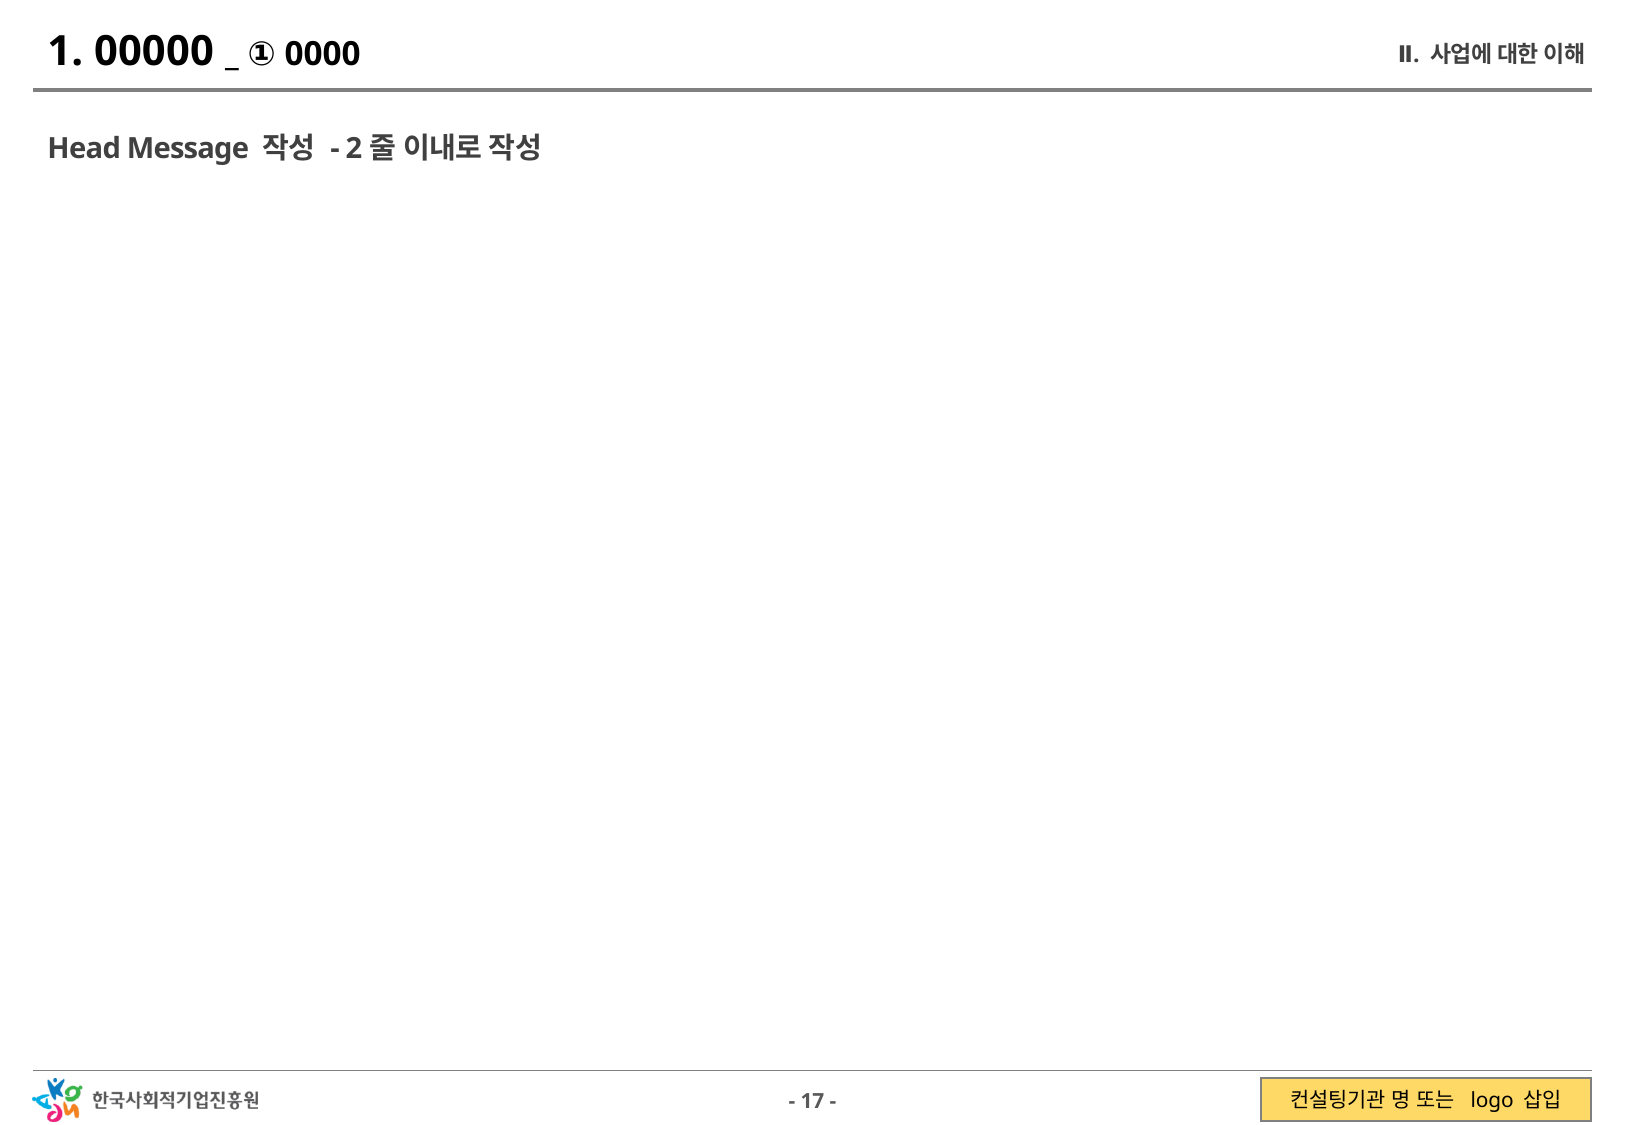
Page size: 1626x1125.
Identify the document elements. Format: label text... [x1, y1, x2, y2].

text_box Head Message 작성 - 2줄 이내로 작성 [32, 113, 1593, 173]
picture [32, 1078, 258, 1122]
text_box Ⅱ. 사업에 대한 이해 [1363, 35, 1601, 76]
text_box 1. 00000 _ ① 0000 [32, 16, 1061, 81]
